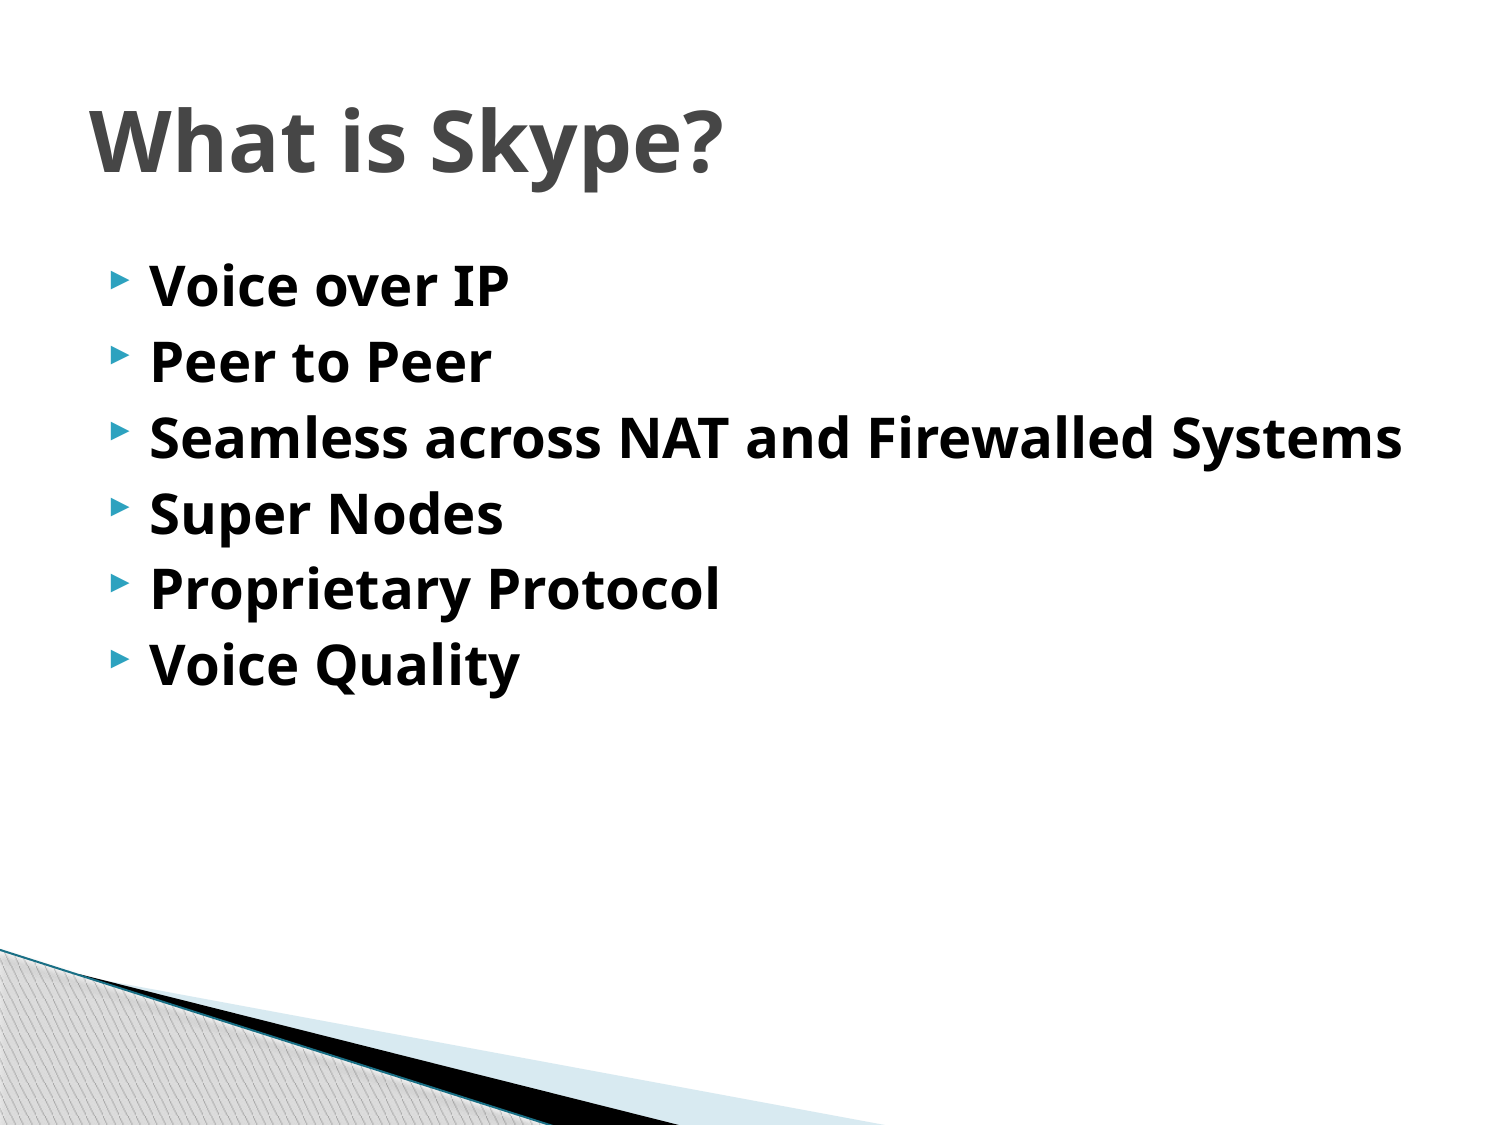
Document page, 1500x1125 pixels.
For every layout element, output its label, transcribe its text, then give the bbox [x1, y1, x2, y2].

title What is Skype? [75, 45, 1425, 233]
list Voice over IP Peer to Peer Seamless across NAT and Firewalled Systems Super Nodes Proprietary Protocol Voice Quality [75, 243, 1425, 986]
